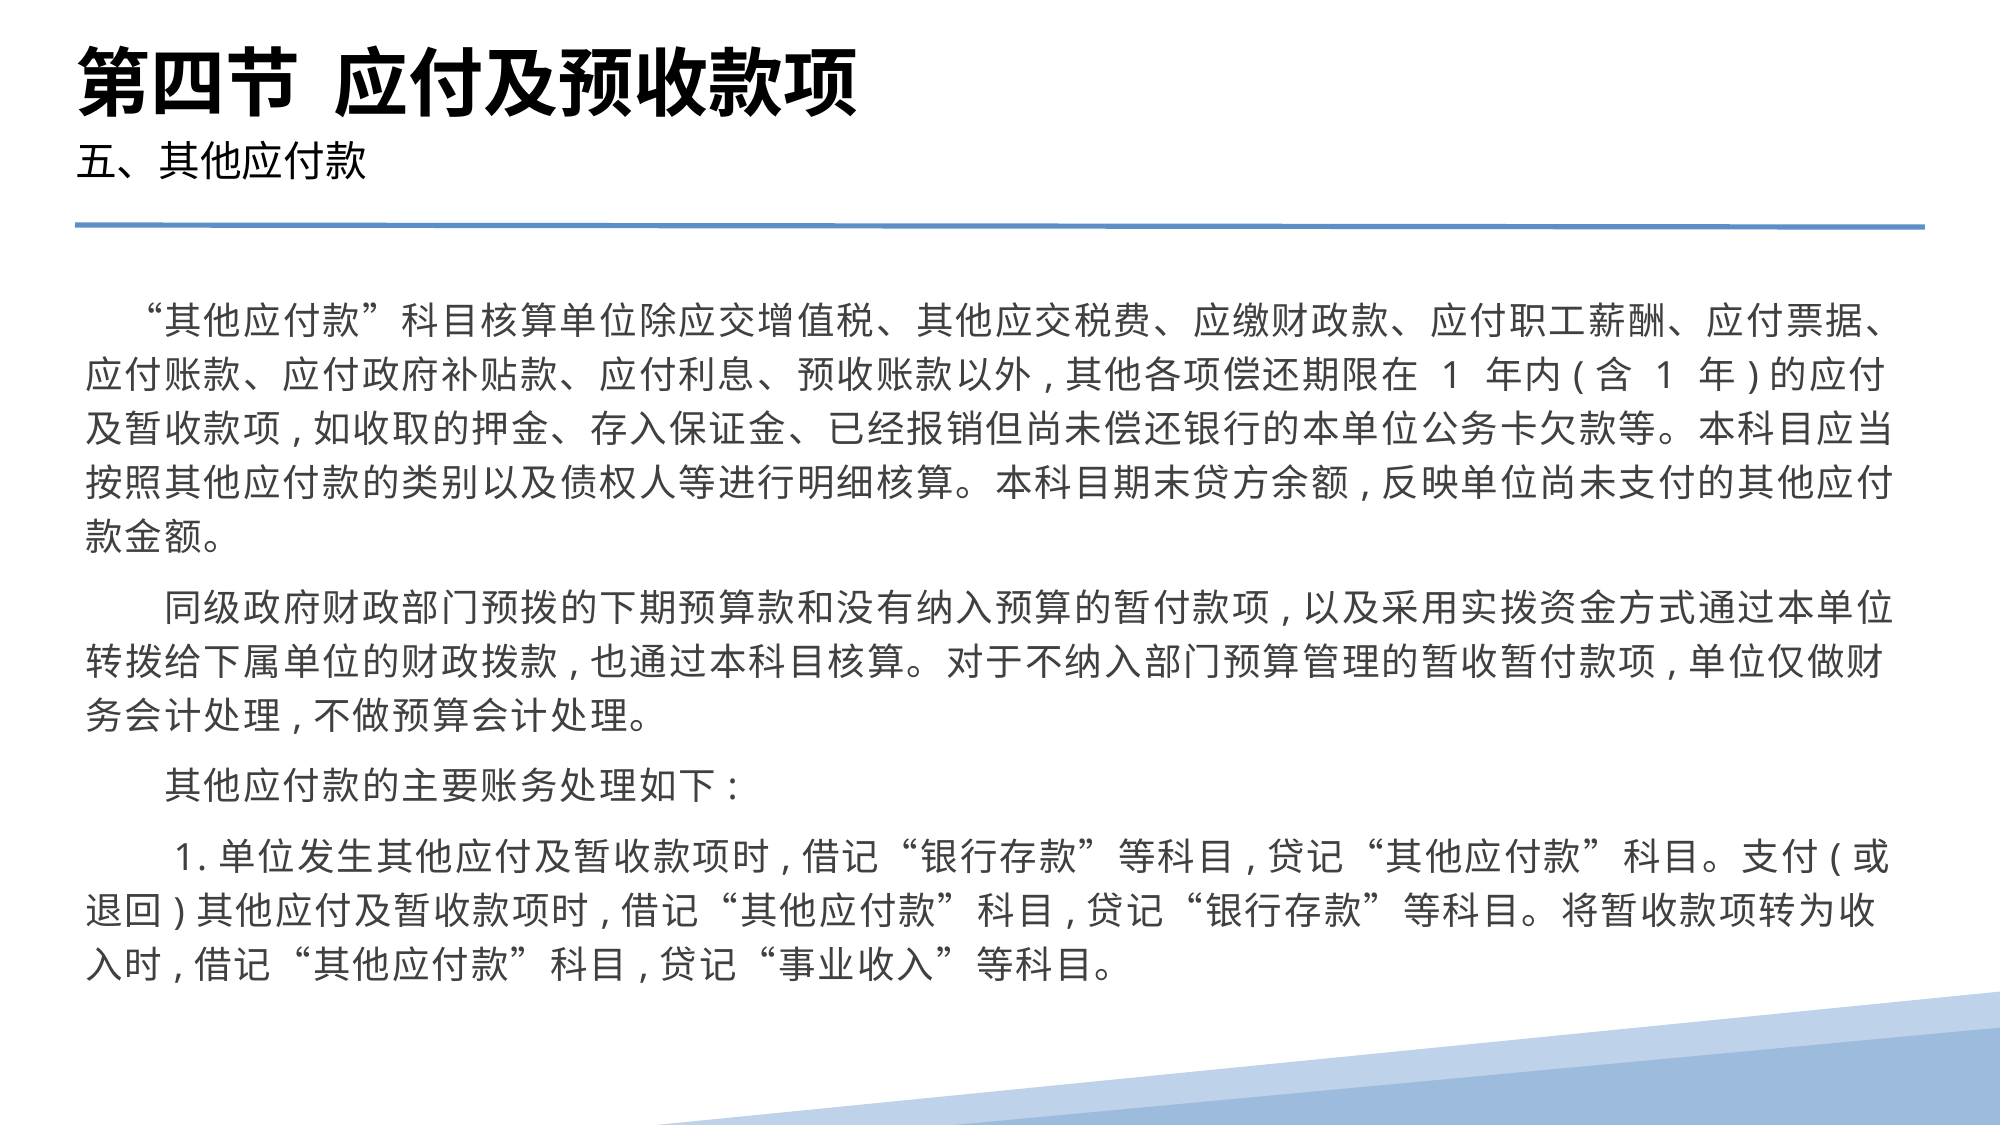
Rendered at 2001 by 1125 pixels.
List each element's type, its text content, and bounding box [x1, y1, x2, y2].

text_box 第四节 应付及预收款项 [75, 24, 1925, 124]
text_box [74, 224, 1925, 228]
text_box “其他应付款”科目核算单位除应交增值税、其他应交税费、应缴财政款、应付职工薪酬、应付票据、应付账款、应付政府补贴款、应付利息、预收账款以外,其他各项偿还期限在 1 年内(含 1 年)的应付及暂收款项,如收取的押金、存入保证金、已经报销但尚未偿还银行的本单位公务卡欠款等。本科目应当按照其他应付款的类别以及债权人等进行明细核算。本科目期末贷方余额,反映单位尚未支付的其他应付款金额。 同级政府财政部门预拨的下期预算款和没有纳入预算的暂付款项,以及采用实拨资金方式通过本单位转拨给下属单位的财政拨款,也通过本科目核算。对于不纳入部门预算管理的暂收暂付款项,单位仅做财务会计处理,不做预算会计处理。 其他应付款的主要账务处理如下: 1.单位发生其他应付及暂收款项时,借记“银行存款”等科目,贷记“其他应付款”科目。支付(或退回)其他应付及暂收款项时,借记“其他应付款”科目,贷记“银行存款”等科目。将暂收款项转为收入时,借记“其他应付款”科目,贷记“事业收入”等科目。 [75, 251, 1925, 1022]
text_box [656, 991, 2000, 1125]
text_box 五、其他应付款 [75, 124, 1925, 200]
